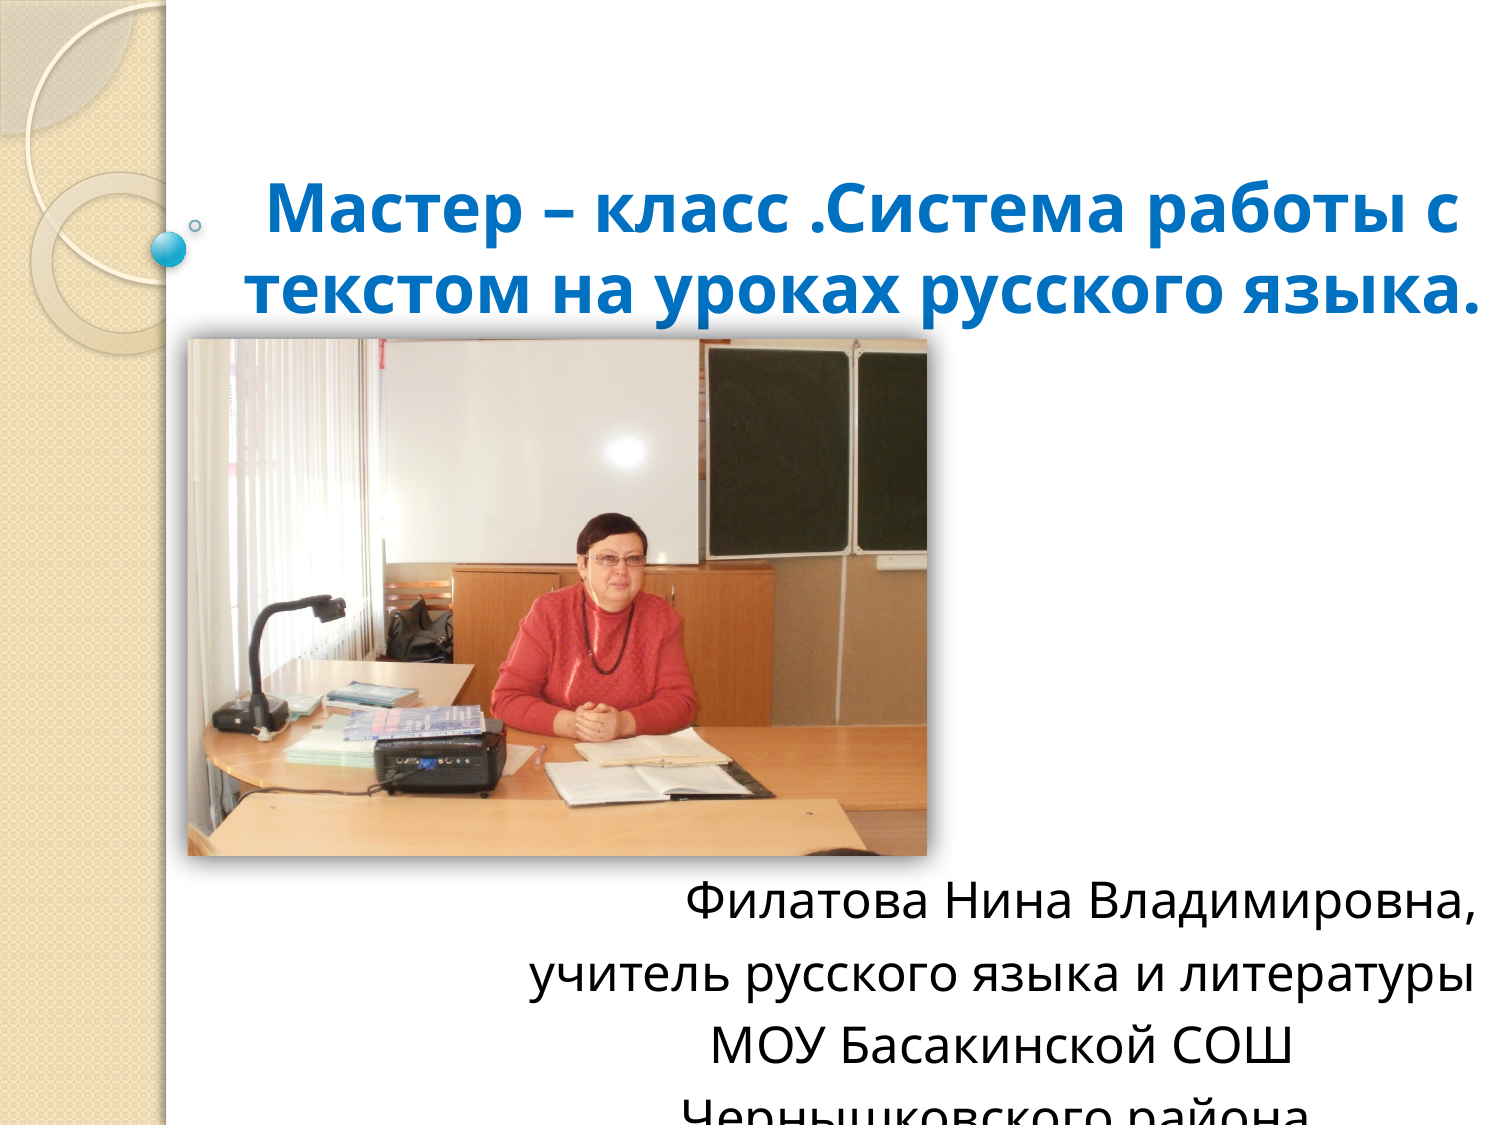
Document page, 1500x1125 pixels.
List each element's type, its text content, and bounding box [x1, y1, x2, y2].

picture [187, 339, 928, 856]
subtitle Филатова Нина Владимировна, учитель русского языка и литературы МОУ Басакинской СОШ Чернышковского района. [386, 867, 1500, 1125]
title Мастер – класс .Система работы с текстом на уроках русского языка. [225, 93, 1500, 335]
